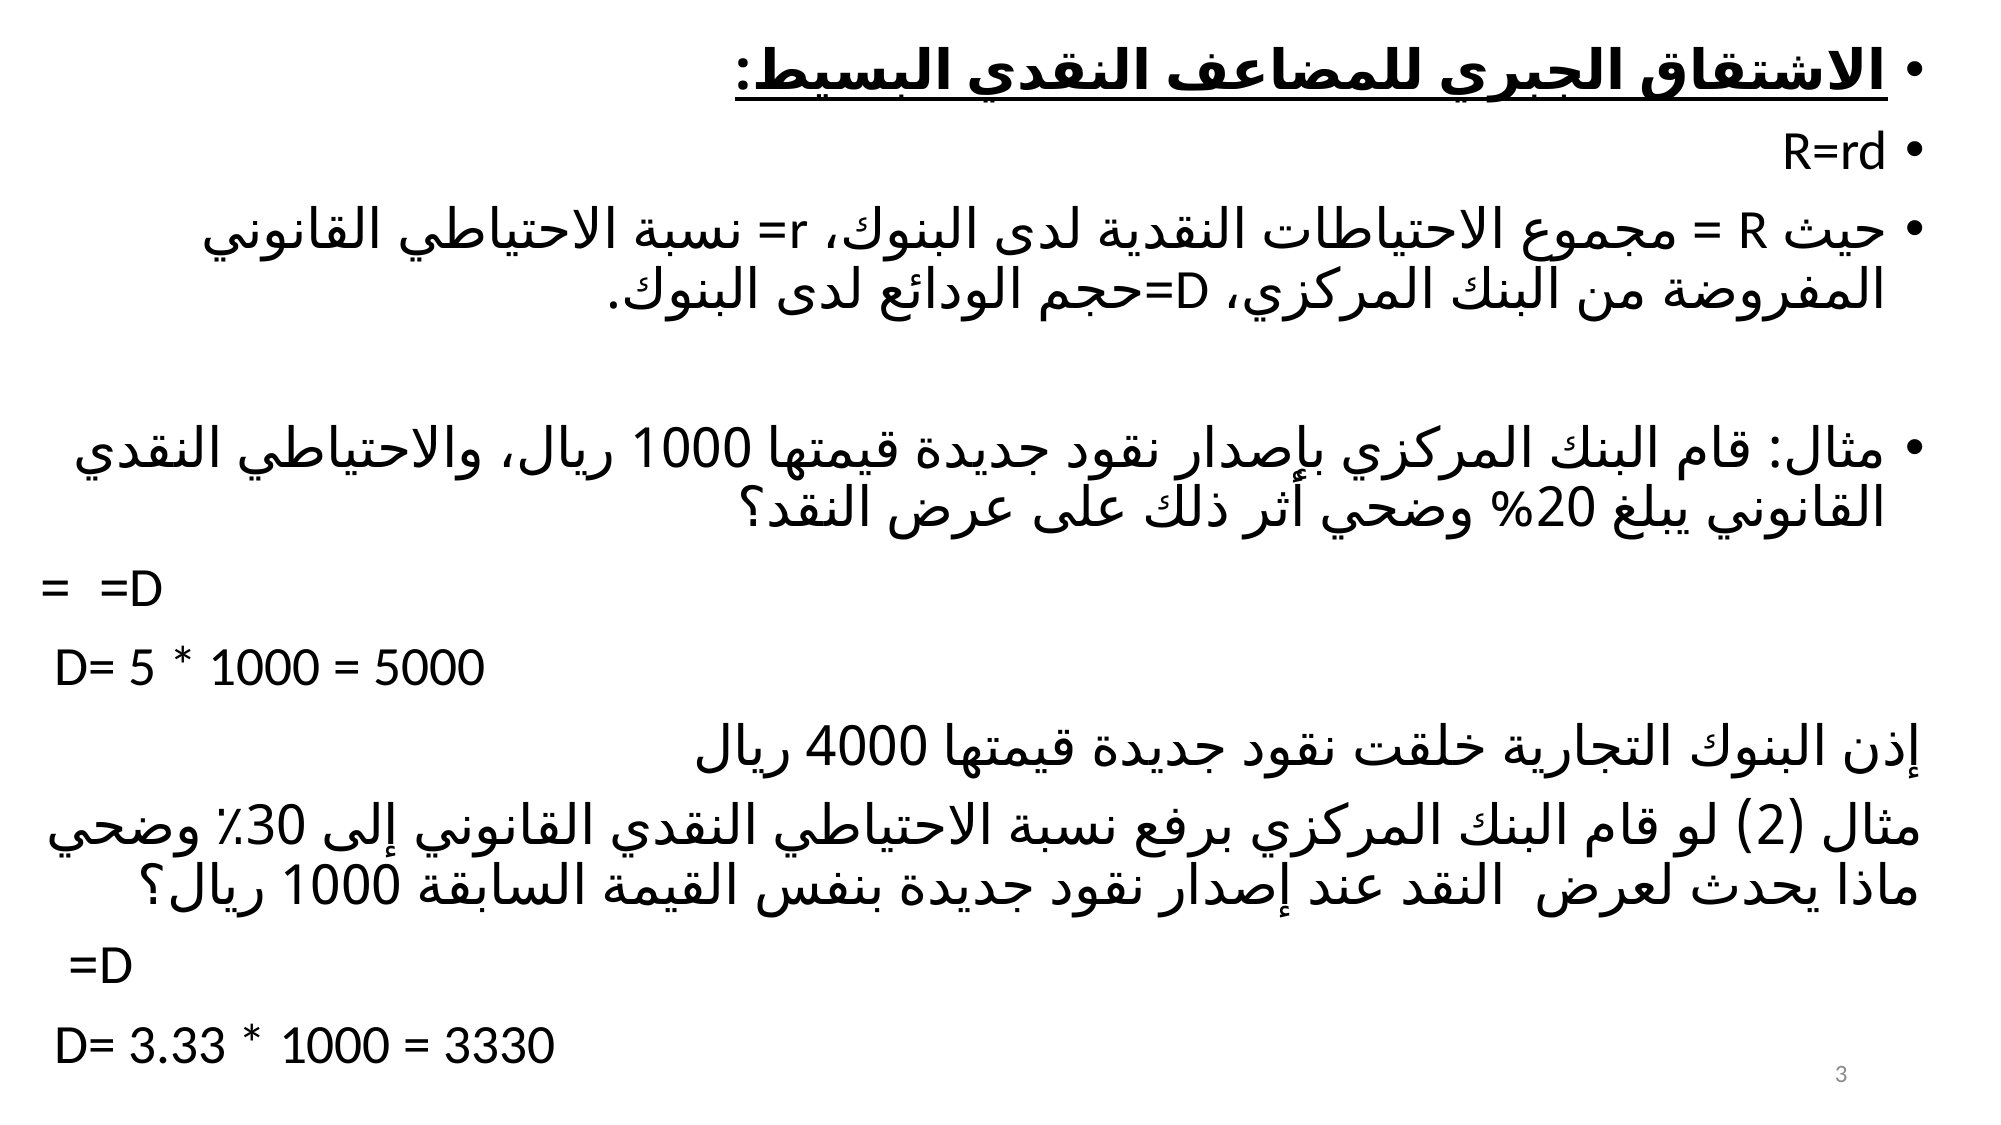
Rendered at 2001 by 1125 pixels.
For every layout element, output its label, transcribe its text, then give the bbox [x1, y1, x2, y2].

slide_number 3 [1412, 1042, 1863, 1103]
